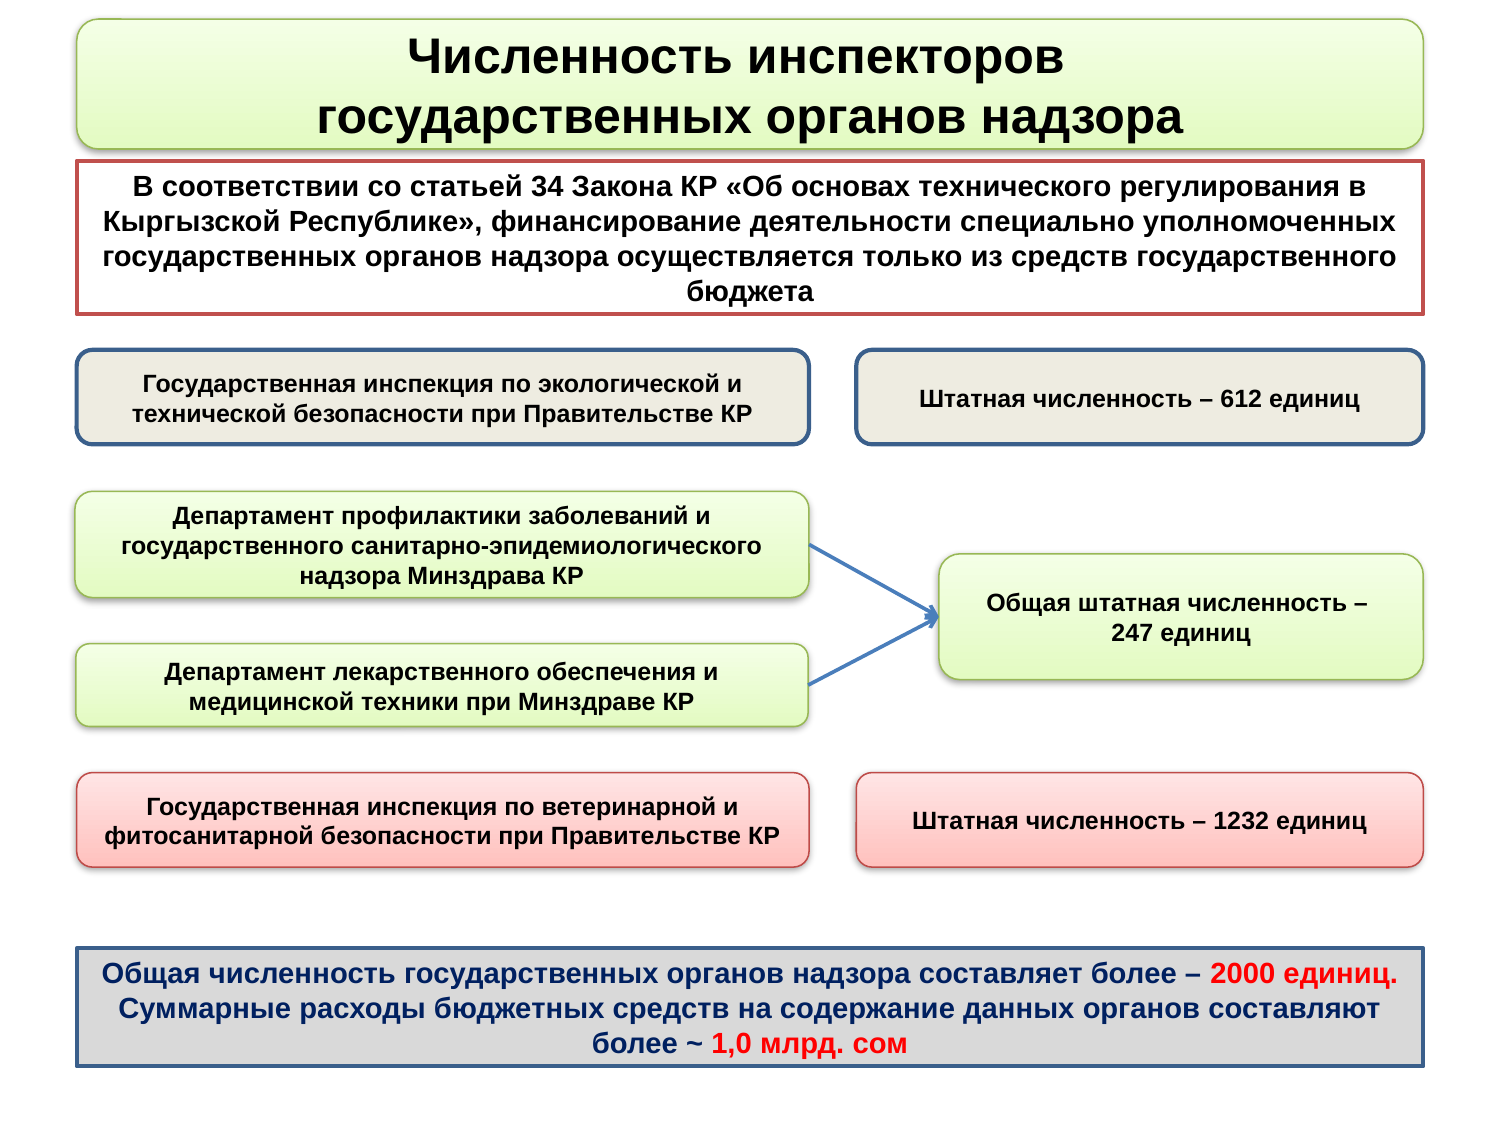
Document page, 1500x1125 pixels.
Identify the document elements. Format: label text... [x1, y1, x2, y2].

text_box В соответствии со статьей 34 Закона КР «Об основах технического регулирования в Кыргызской Республике», финансирование деятельности специально уполномоченных государственных органов надзора осуществляется только из средств государственного бюджета [75, 159, 1425, 316]
text_box Государственная инспекция по экологической и технической безопасности при Правительстве КР [74, 347, 812, 447]
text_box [808, 544, 940, 616]
text_box Штатная численность – 612 единиц [854, 347, 1426, 447]
text_box Численность инспекторов государственных органов надзора [75, 18, 1425, 150]
text_box Департамент лекарственного обеспечения и медицинской техники при Минздраве КР [75, 642, 809, 728]
text_box Департамент профилактики заболеваний и государственного санитарно-эпидемиологического надзора Минздрава КР [74, 490, 810, 599]
text_box Государственная инспекция по ветеринарной и фитосанитарной безопасности при Правительстве КР [75, 771, 810, 868]
text_box Штатная численность – 1232 единиц [855, 771, 1425, 868]
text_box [807, 616, 940, 686]
text_box Общая численность государственных органов надзора составляет более – 2000 единиц. Суммарные расходы бюджетных средств на содержание данных органов составляют более ~ 1,0 млрд. сом [75, 946, 1425, 1068]
text_box Общая штатная численность – 247 единиц [943, 553, 1425, 681]
